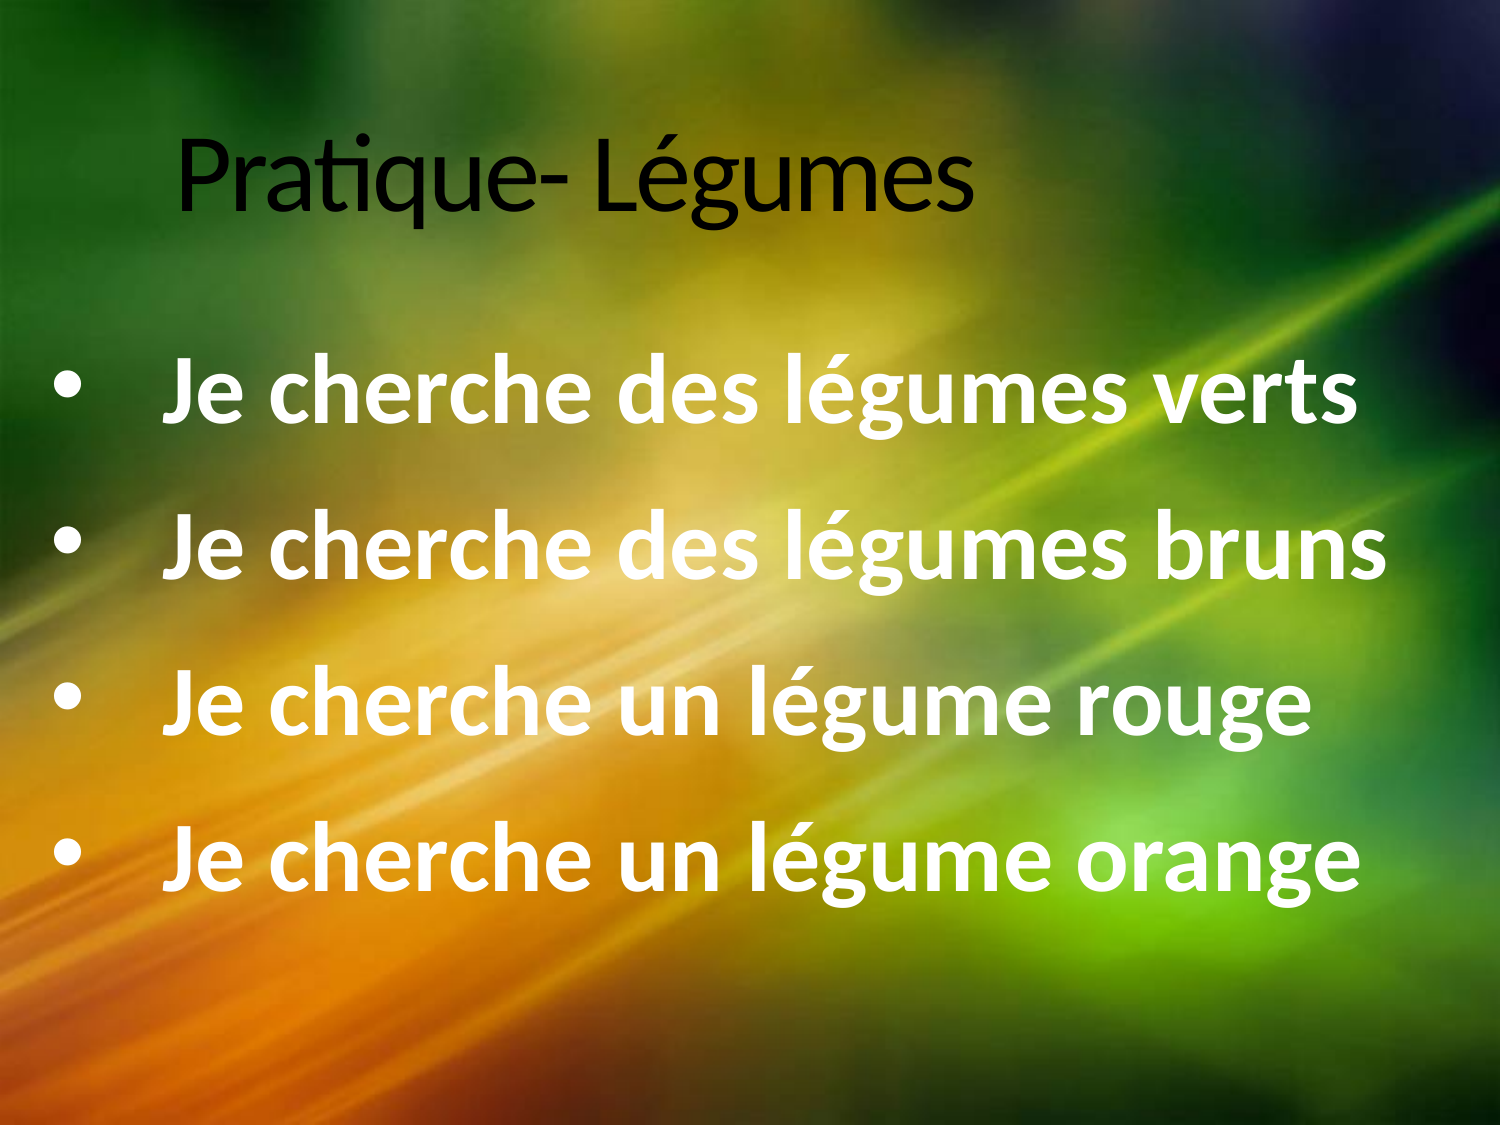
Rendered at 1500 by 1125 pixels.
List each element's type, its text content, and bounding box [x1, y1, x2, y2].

picture [0, 0, 1500, 1125]
title Pratique- Légumes [174, 50, 1331, 287]
subtitle Je cherche des légumes verts Je cherche des légumes bruns Je cherche un légume rouge Je cherche un légume orange [50, 287, 1475, 1038]
